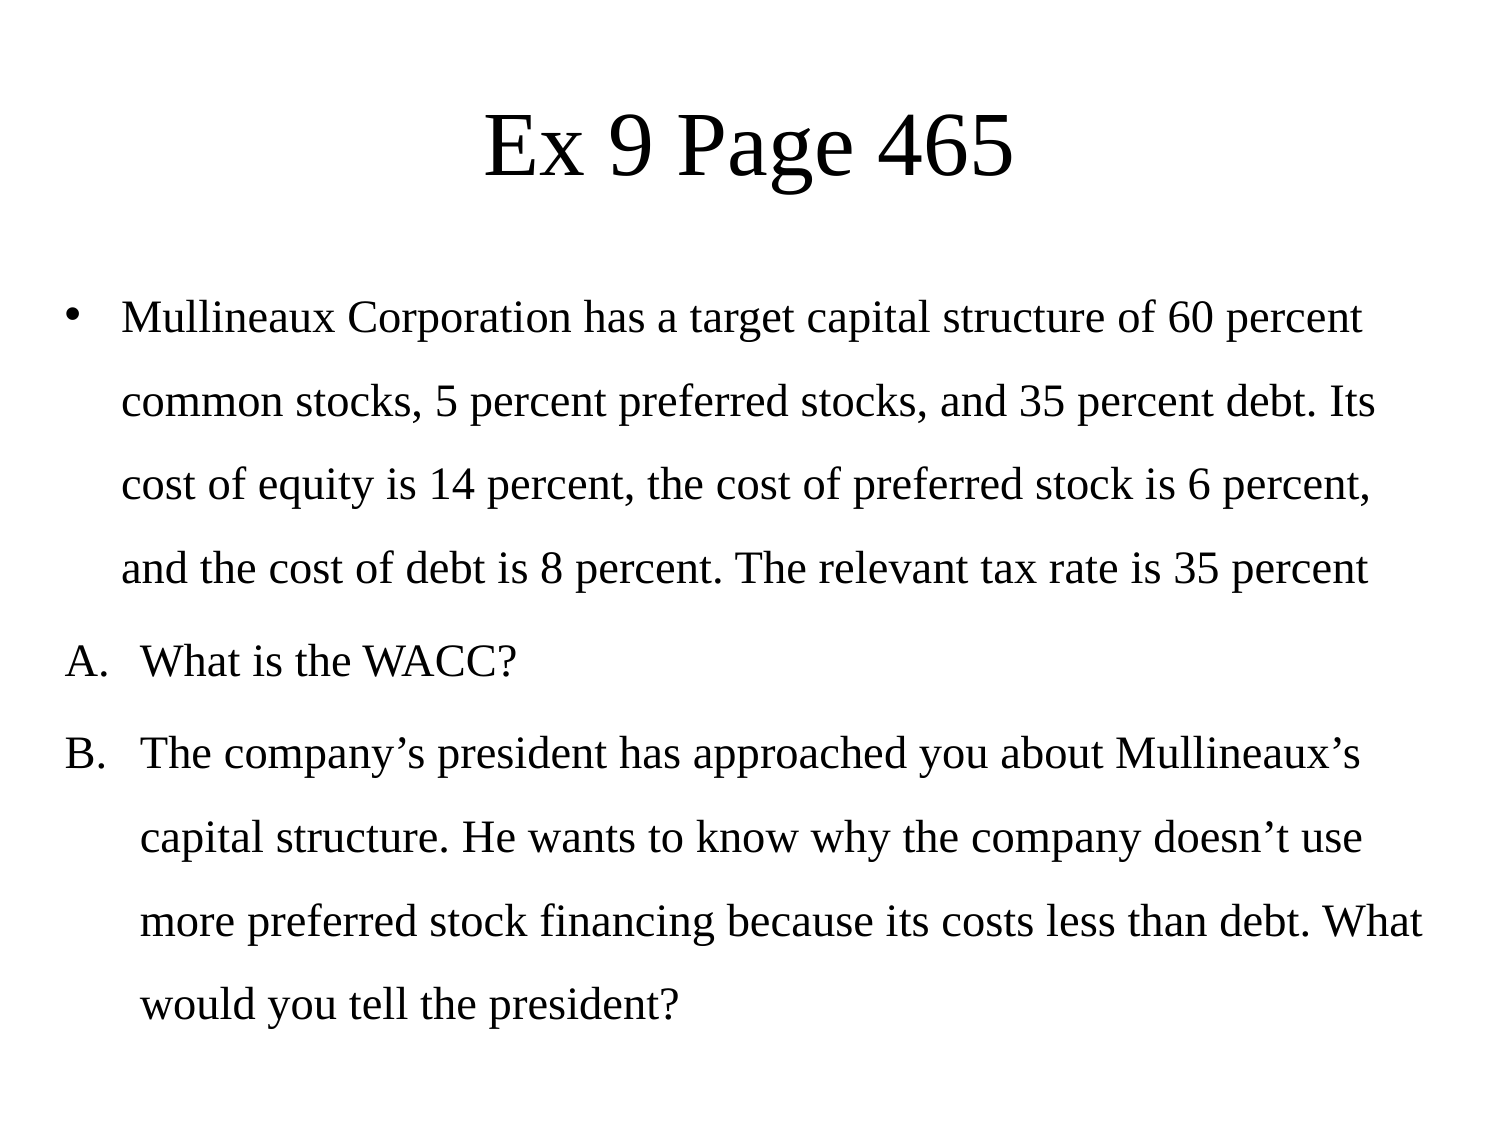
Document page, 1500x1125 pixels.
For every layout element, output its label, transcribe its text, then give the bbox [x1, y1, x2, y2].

title Ex 9 Page 465 [75, 45, 1425, 233]
list Mullineaux Corporation has a target capital structure of 60 percent common stocks, 5 percent preferred stocks, and 35 percent debt. Its cost of equity is 14 percent, the cost of preferred stock is 6 percent, and the cost of debt is 8 percent. The relevant tax rate is 35 percent What is the WACC? The company’s president has approached you about Mullineaux’s capital structure. He wants to know why the company doesn’t use more preferred stock financing because its costs less than debt. What would you tell the president? [49, 250, 1445, 1050]
